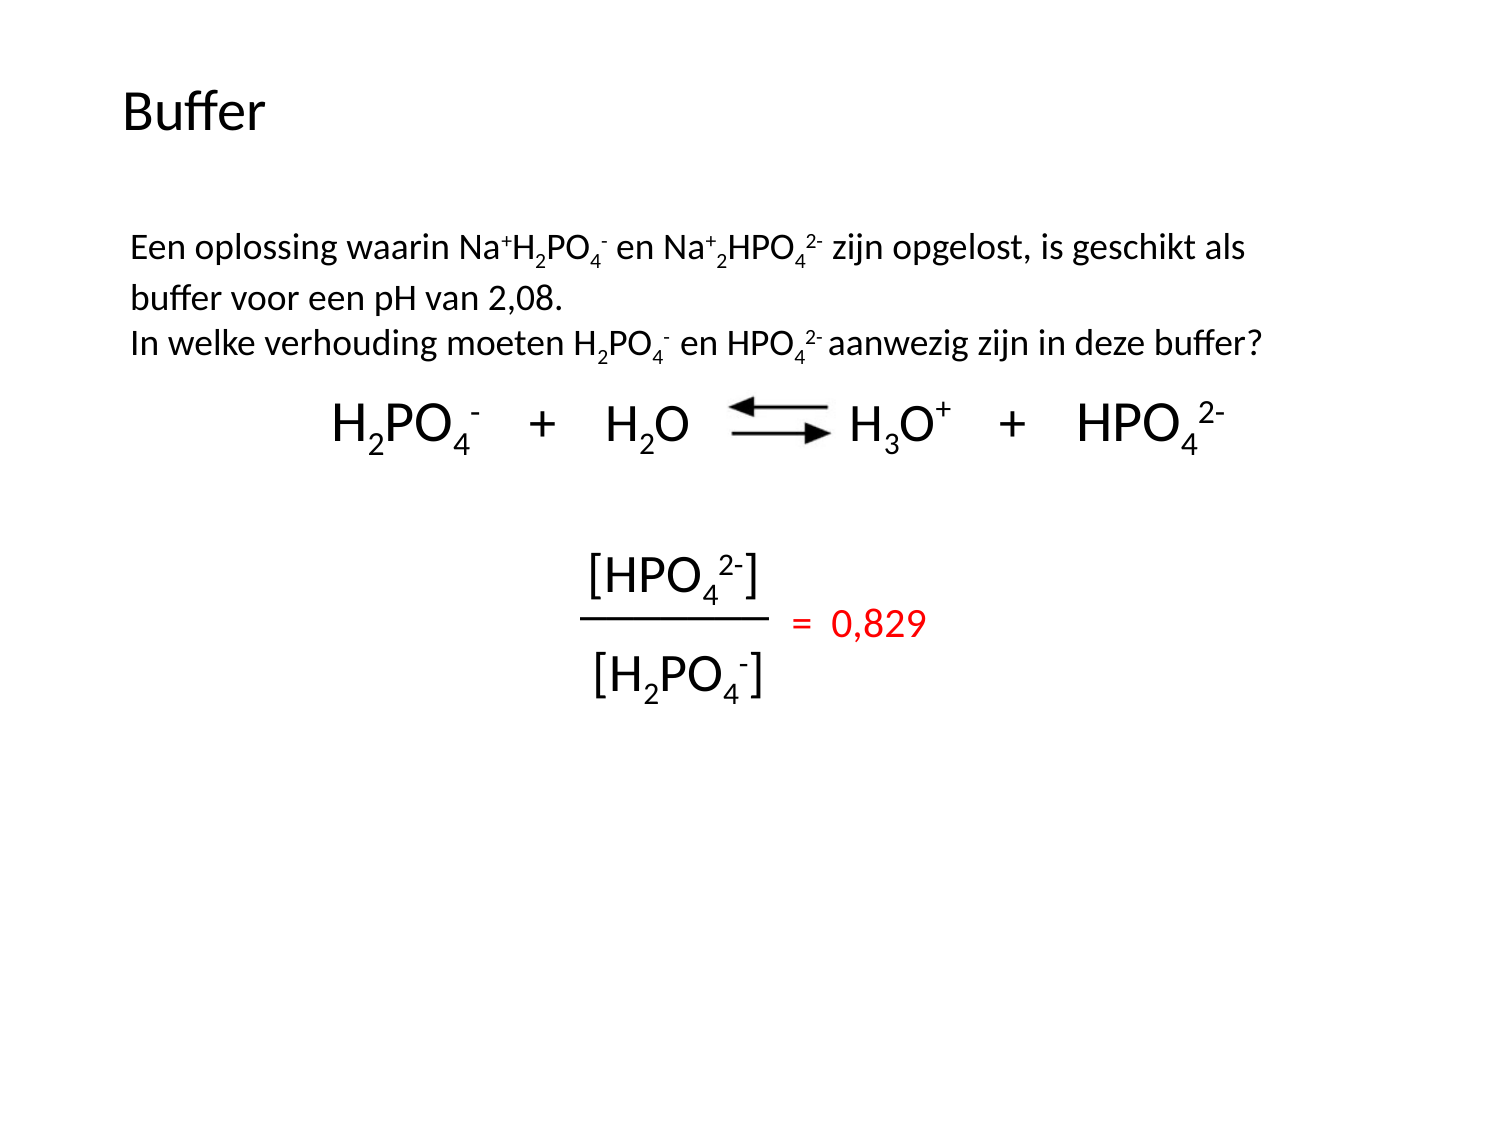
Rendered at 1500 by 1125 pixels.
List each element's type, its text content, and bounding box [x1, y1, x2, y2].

text_box Een buffer is bijvoorbeeld: Een oplossing waarin Na+H2PO4- en Na+2HPO42- zijn opgelost, is geschikt als buffer voor een pH van 2,08. In welke verhouding moeten H2PO4- en HPO42- aanwezig zijn in deze buffer? [115, 169, 1279, 557]
text_box Buffer [108, 64, 282, 150]
picture [725, 390, 847, 451]
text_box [406, 530, 1394, 708]
text_box H2PO4- + H2O H3O+ + HPO42- [267, 375, 1445, 528]
